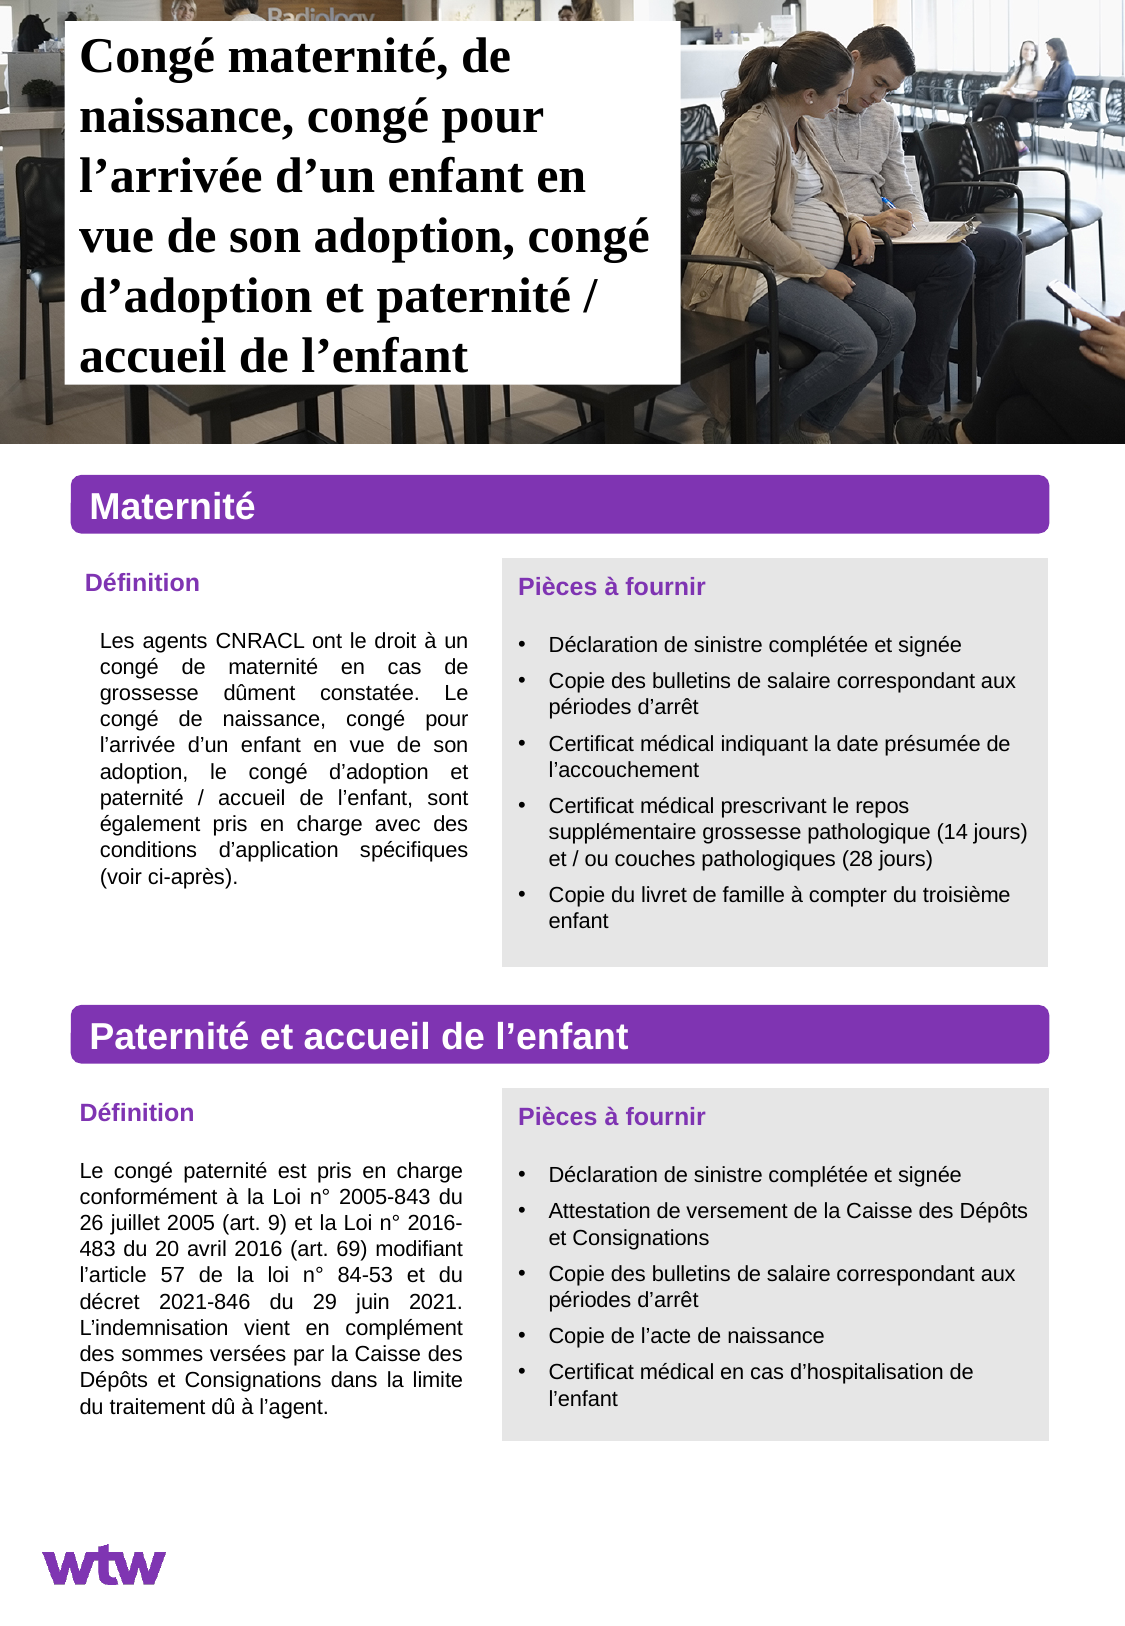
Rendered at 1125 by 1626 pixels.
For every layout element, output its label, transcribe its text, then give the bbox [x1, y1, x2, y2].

text_box Paternité et accueil de l’enfant [70, 1004, 1050, 1064]
picture [42, 1544, 166, 1585]
text_box Définition Le congé paternité est pris en charge conformément à la Loi n° 2005-843 du 26 juillet 2005 (art. 9) et la Loi n° 2016-483 du 20 avril 2016 (art. 69) modifiant l’article 57 de la loi n° 84-53 et du décret 2021-846 du 29 juin 2021. L’indemnisation vient en complément des sommes versées par la Caisse des Dépôts et Consignations dans la limite du traitement dû à l’agent. [64, 1088, 479, 1426]
picture [0, 0, 1125, 444]
text_box Maternité [70, 474, 1050, 534]
text_box Pièces à fournir Déclaration de sinistre complétée et signée Attestation de versement de la Caisse des Dépôts et Consignations Copie des bulletins de salaire correspondant aux périodes d’arrêt Copie de l’acte de naissance Certificat médical en cas d’hospitalisation de l’enfant [502, 1088, 1049, 1441]
text_box Définition Les agents CNRACL ont le droit à un congé de maternité en cas de grossesse dûment constatée. Le congé de naissance, congé pour l’arrivée d’un enfant en vue de son adoption, le congé d’adoption et paternité / accueil de l’enfant, sont également pris en charge avec des conditions d’application spécifiques (voir ci-après). [70, 559, 484, 926]
text_box Pièces à fournir Déclaration de sinistre complétée et signée Copie des bulletins de salaire correspondant aux périodes d’arrêt Certificat médical indiquant la date présumée de l’accouchement Certificat médical prescrivant le repos supplémentaire grossesse pathologique (14 jours) et / ou couches pathologiques (28 jours) Copie du livret de famille à compter du troisième enfant [502, 558, 1048, 967]
